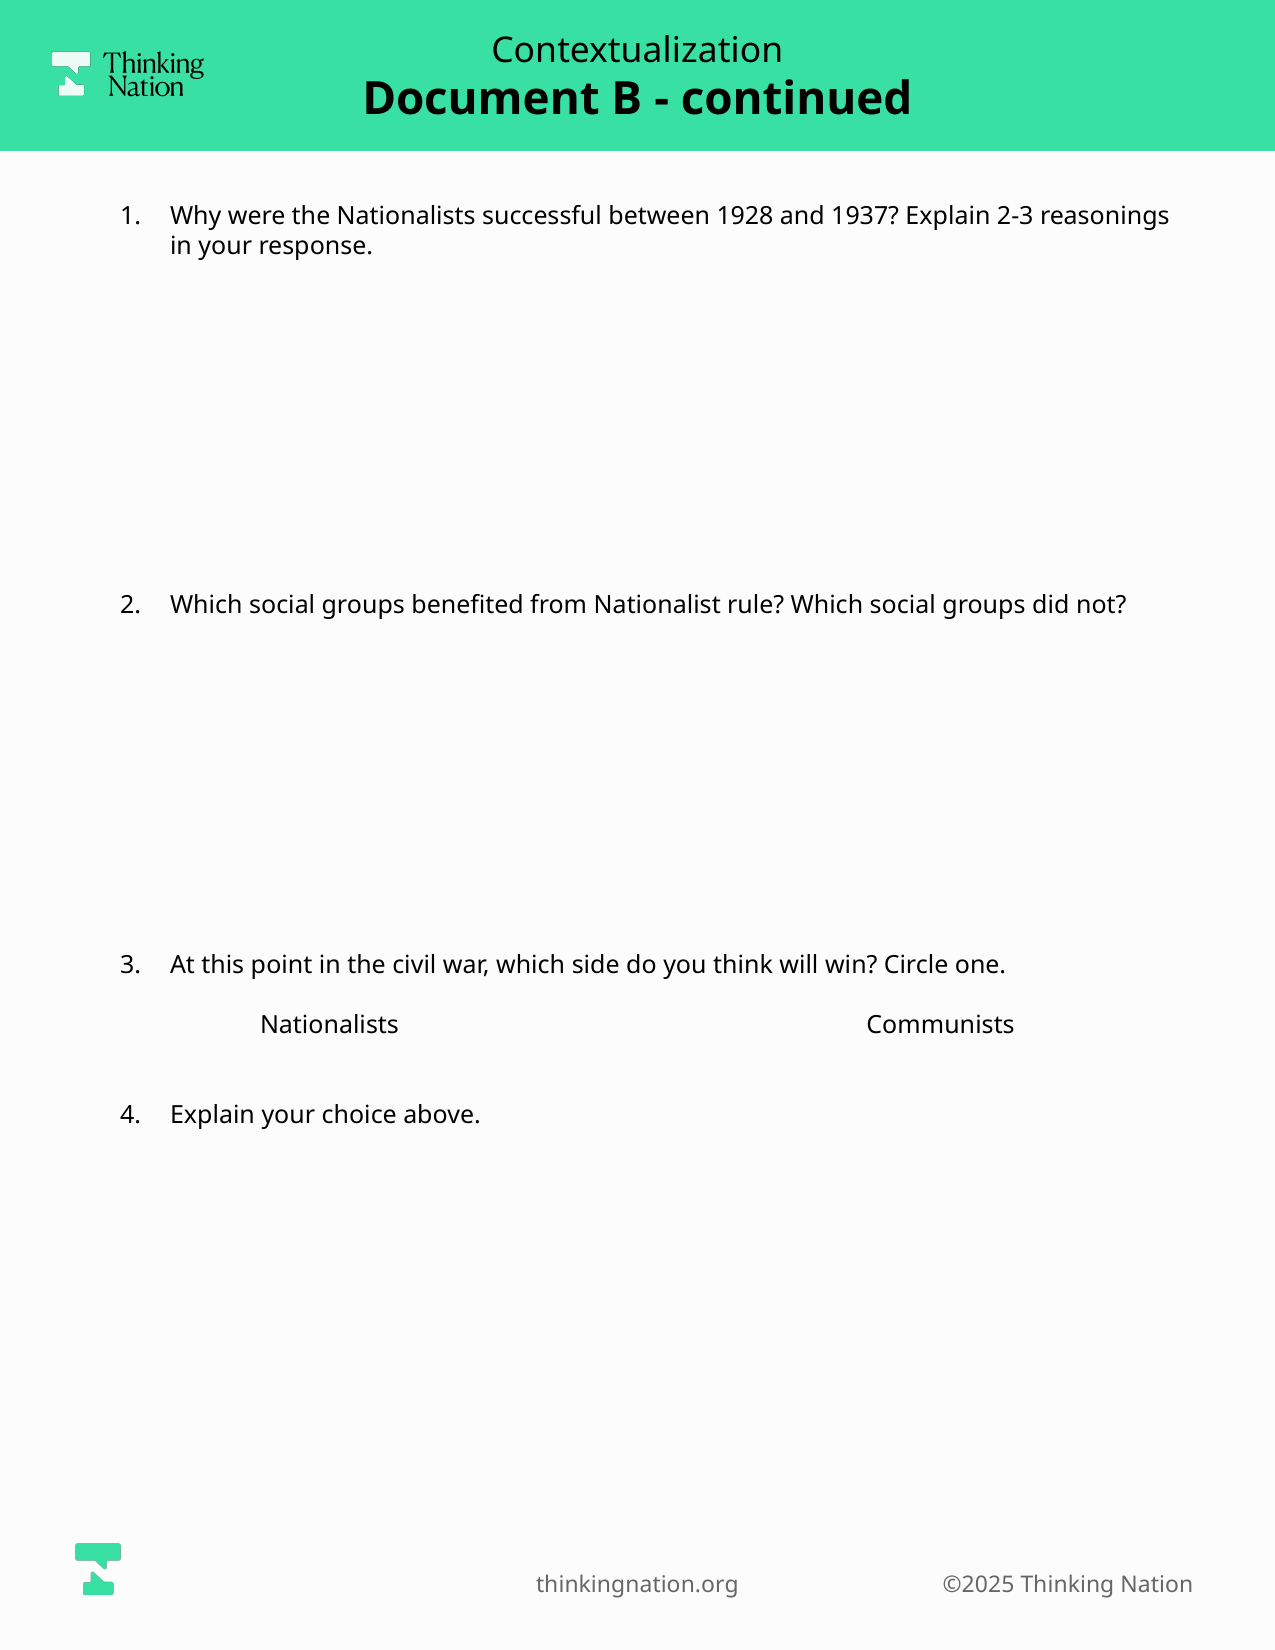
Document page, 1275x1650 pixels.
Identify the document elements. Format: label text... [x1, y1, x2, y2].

picture [62, 1533, 134, 1605]
picture [35, 37, 210, 110]
text_box thinkingnation.org [486, 1553, 789, 1605]
text_box Contextualization Document B - continued [0, 0, 1275, 151]
text_box ©2025 Thinking Nation [907, 1553, 1210, 1605]
text_box Why were the Nationalists successful between 1928 and 1937? Explain 2-3 reasonings in your response. Which social groups benefited from Nationalist rule? Which social groups did not? At this point in the civil war, which side do you think will win? Circle one. Nationalists Communists Explain your choice above. [79, 184, 1195, 1528]
